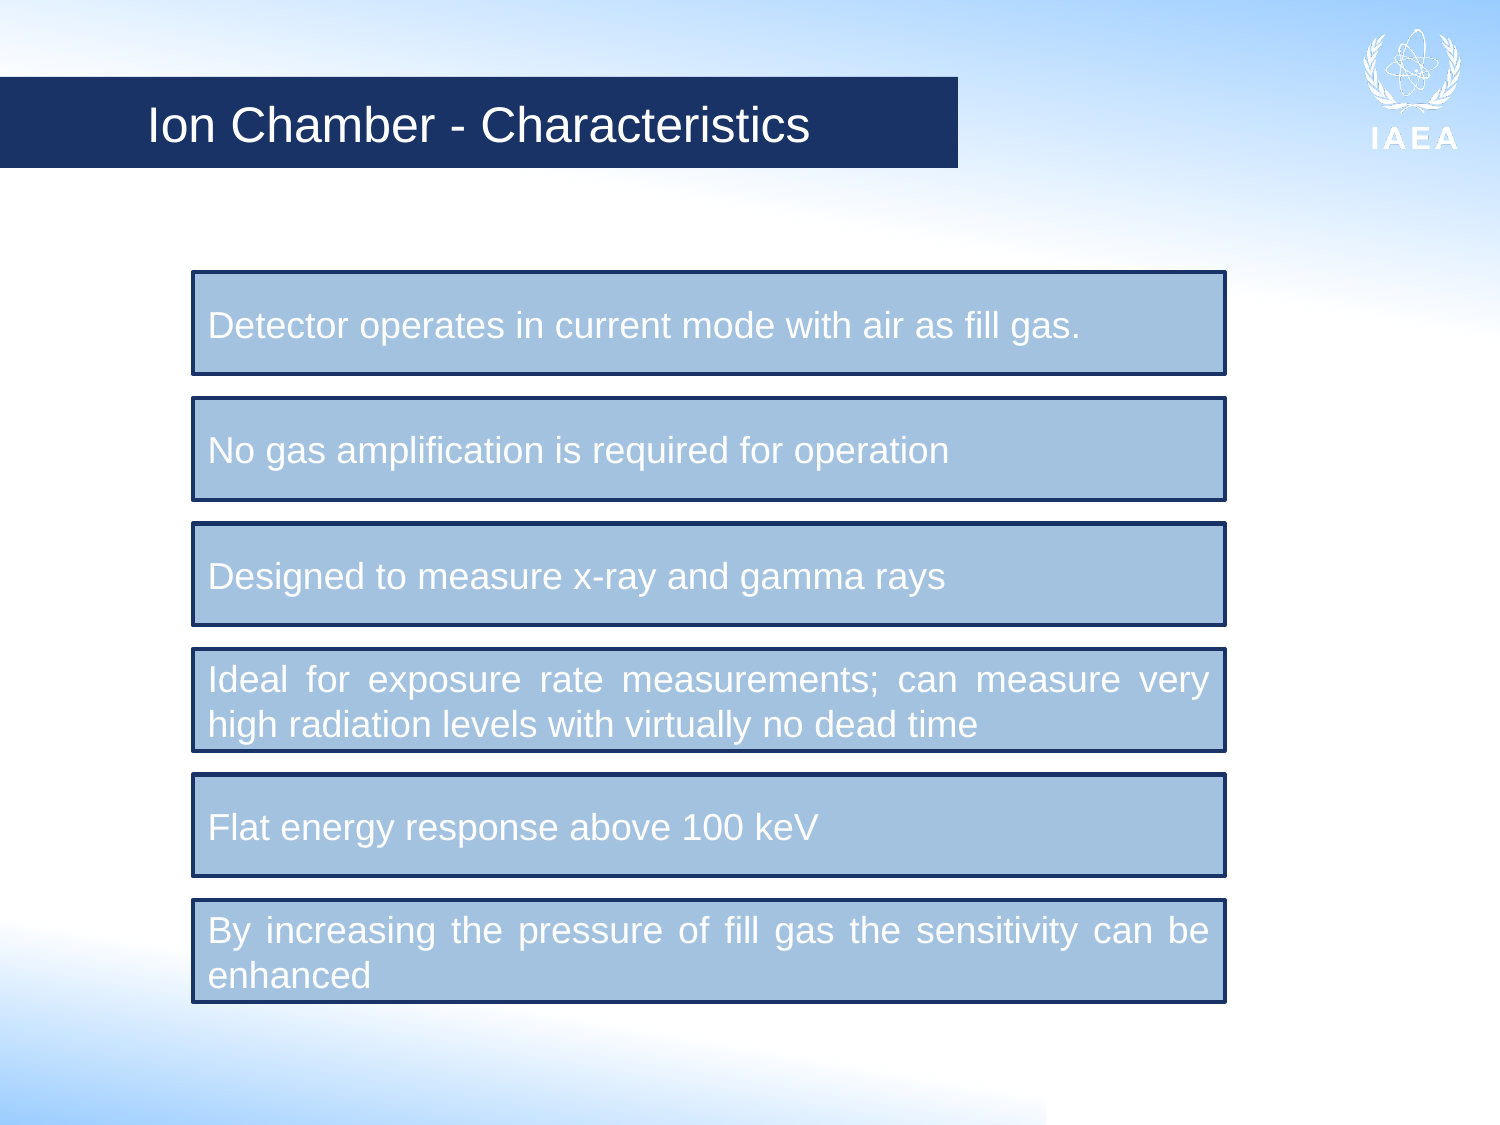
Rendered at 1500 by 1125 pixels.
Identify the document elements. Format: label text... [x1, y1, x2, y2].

picture [1363, 29, 1461, 149]
text_box No gas amplification is required for operation [191, 396, 1227, 502]
text_box Flat energy response above 100 keV [191, 772, 1227, 878]
text_box Detector operates in current mode with air as fill gas. [191, 270, 1227, 376]
text_box By increasing the pressure of fill gas the sensitivity can be enhanced [191, 898, 1227, 1004]
text_box Designed to measure x-ray and gamma rays [191, 521, 1227, 627]
text_box Ideal for exposure rate measurements; can measure very high radiation levels with virtually no dead time [191, 647, 1227, 753]
text_box Ion Chamber - Characteristics [0, 75, 960, 170]
